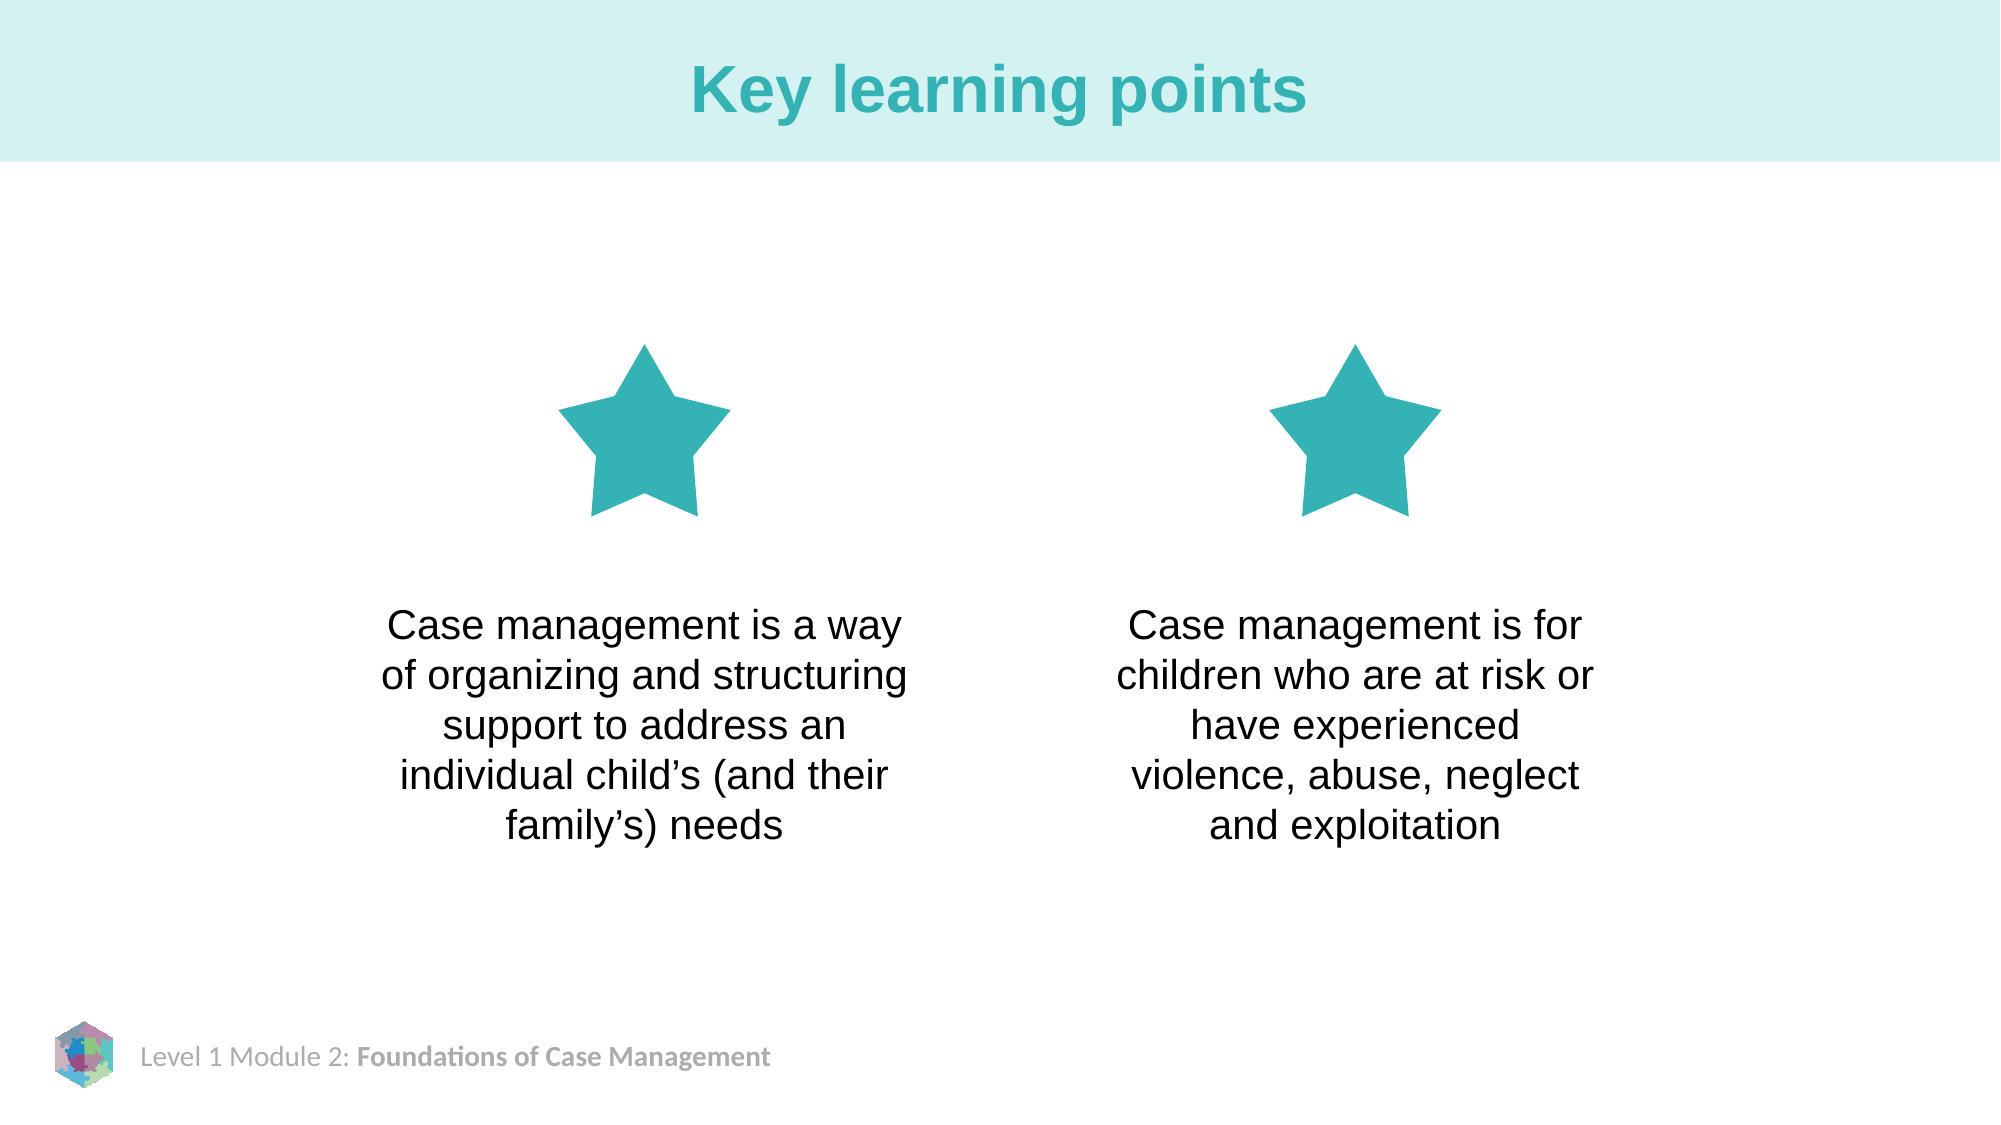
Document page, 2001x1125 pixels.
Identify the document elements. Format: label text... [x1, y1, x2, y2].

text_box [556, 342, 733, 519]
picture [55, 1021, 113, 1088]
text_box Case management is a way of organizing and structuring support to address an individual child’s (and their family’s) needs [355, 589, 934, 856]
text_box [1267, 342, 1444, 519]
title Key learning points [137, 19, 1863, 163]
text_box Case management is for children who are at risk or have experienced violence, abuse, neglect and exploitation [1095, 589, 1616, 856]
